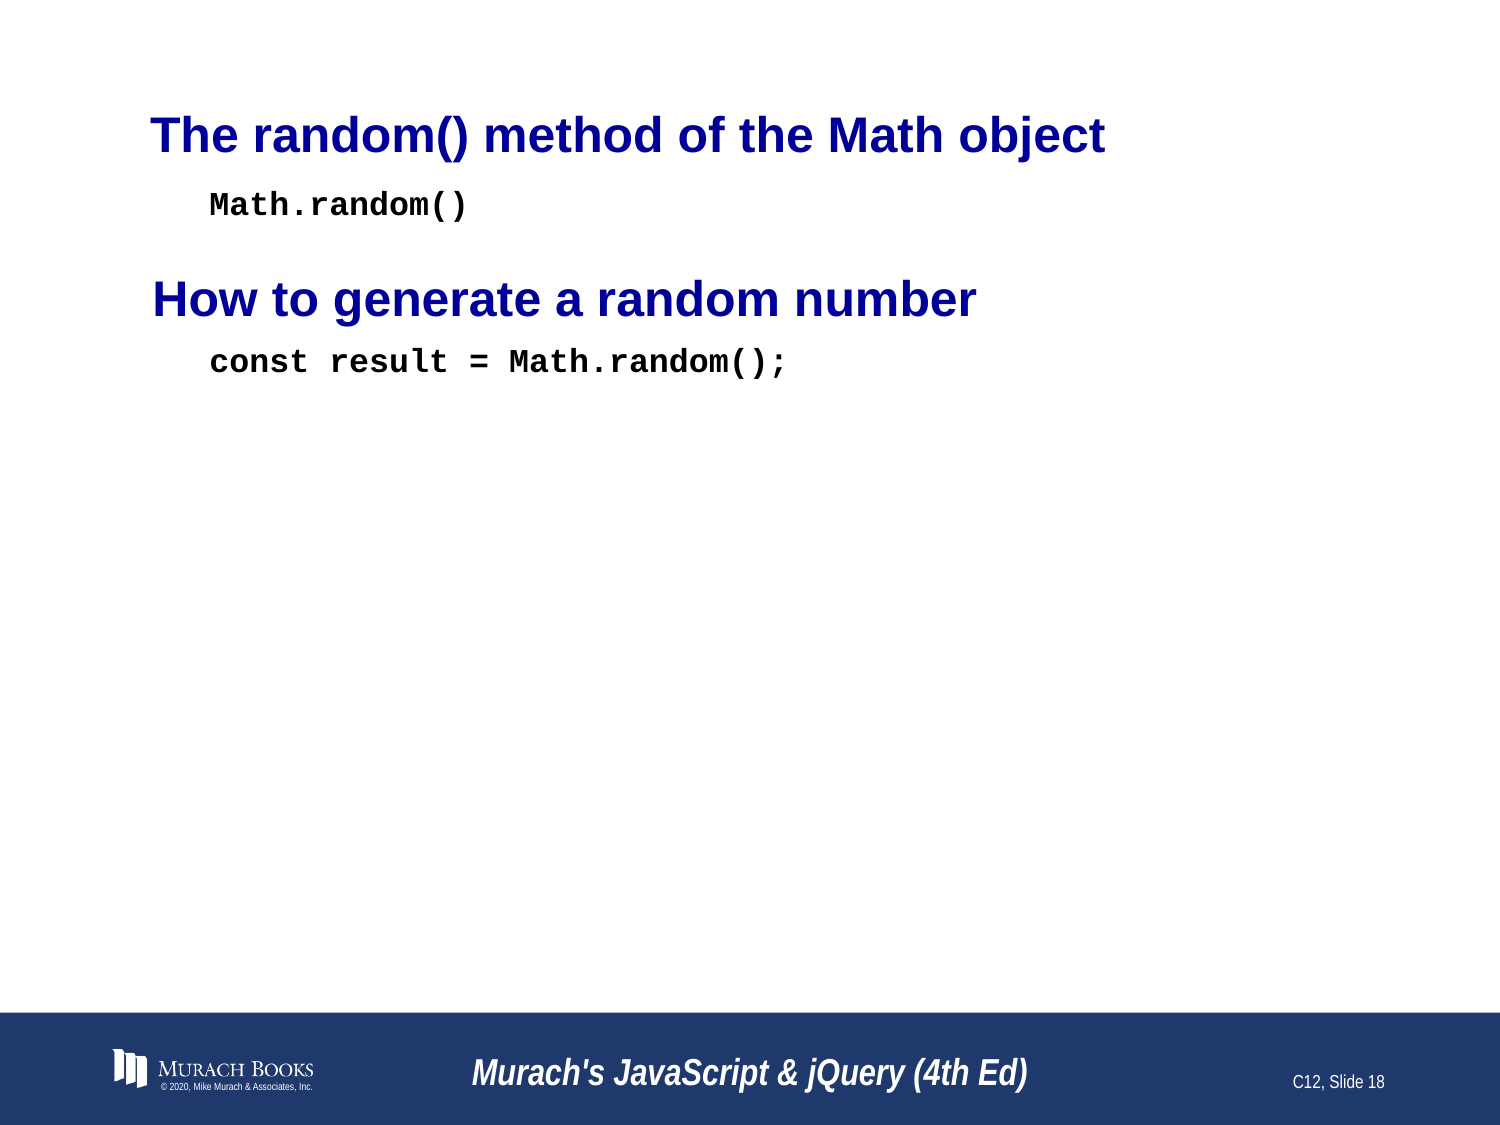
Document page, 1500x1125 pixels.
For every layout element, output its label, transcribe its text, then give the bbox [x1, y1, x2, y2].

title The random() method of the Math object [150, 102, 1350, 164]
slide_number C12, Slide 18 [1087, 1025, 1400, 1100]
footer © 2020, Mike Murach & Associates, Inc. [12, 1025, 463, 1100]
slide_number Murach's JavaScript & jQuery (4th Ed) [463, 1025, 1050, 1100]
list Math.random() How to generate a random number const result = Math.random(); [137, 174, 1350, 975]
